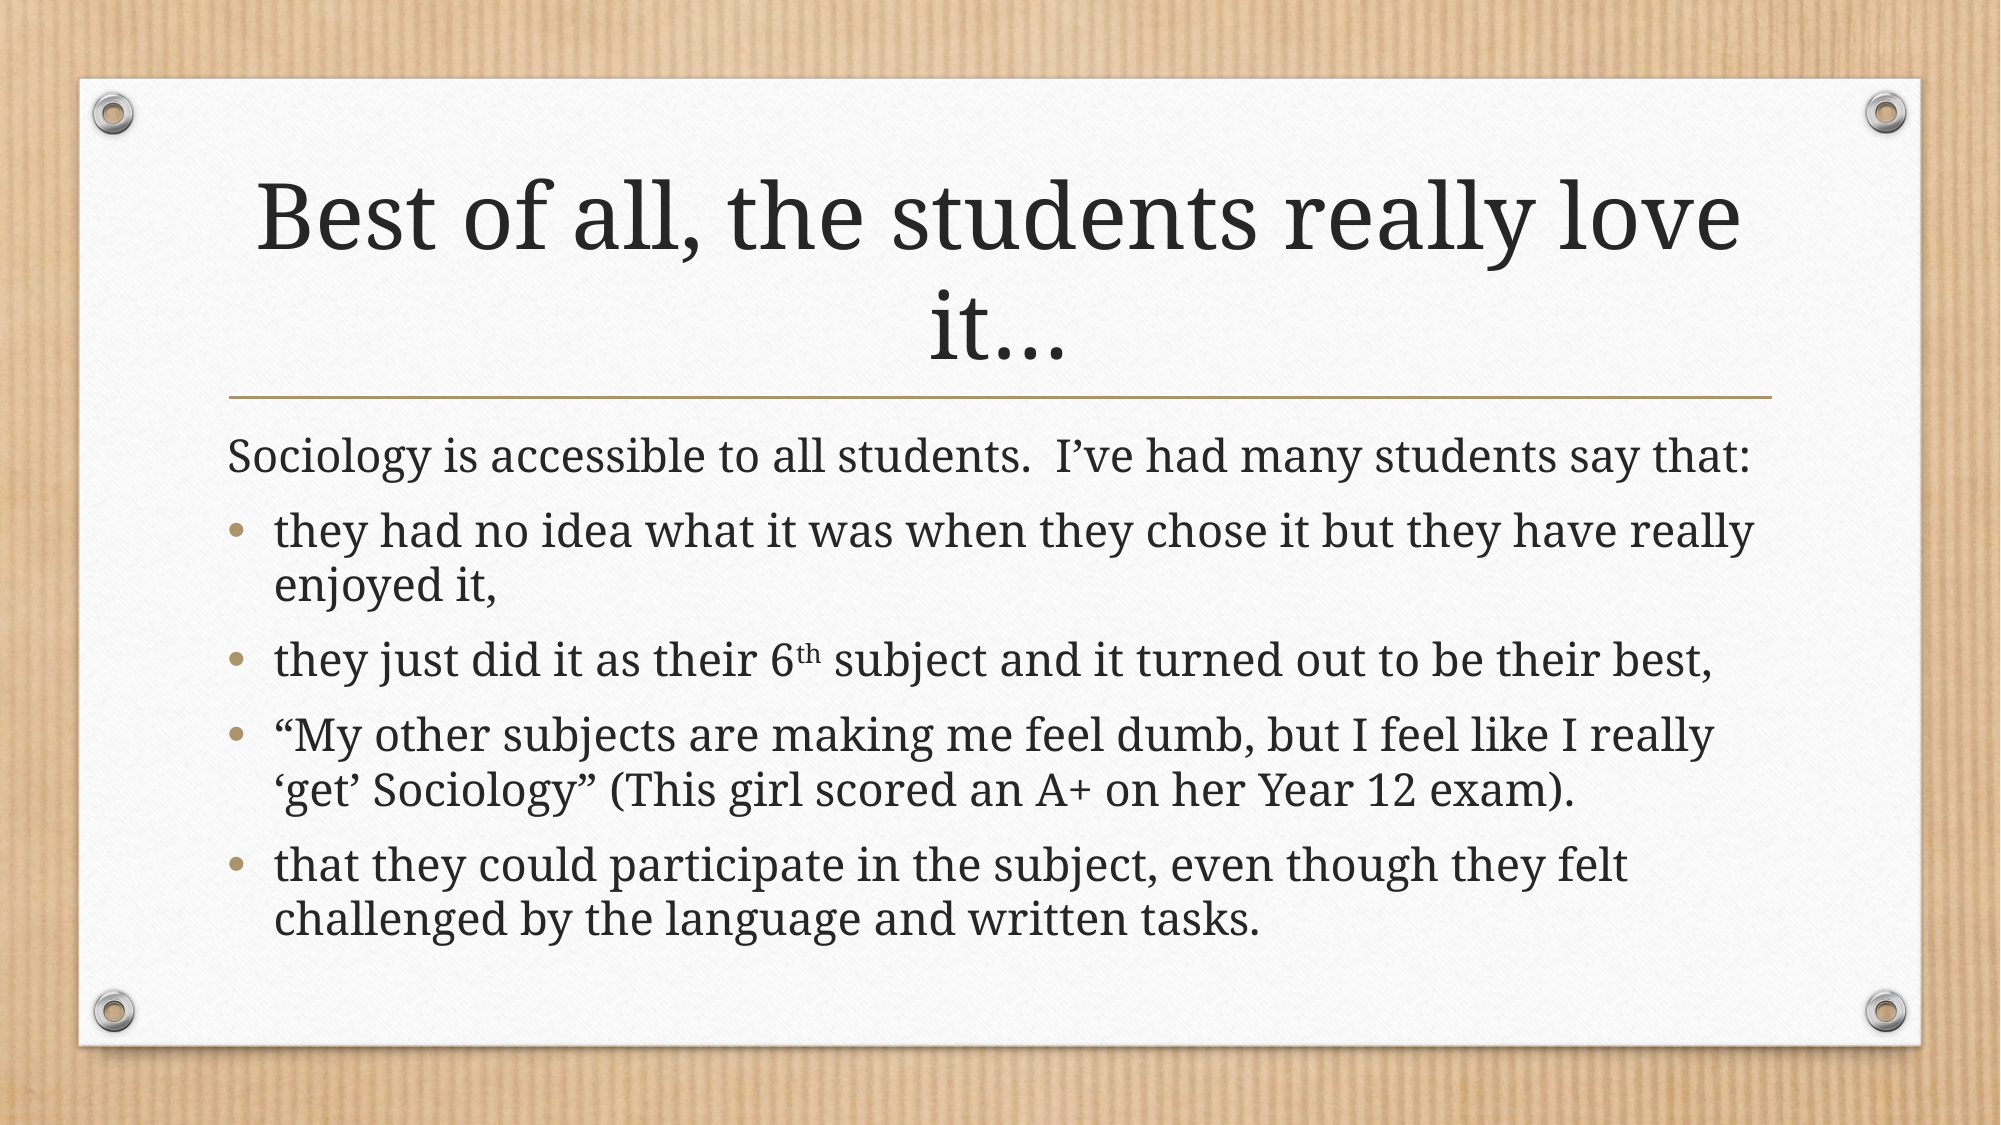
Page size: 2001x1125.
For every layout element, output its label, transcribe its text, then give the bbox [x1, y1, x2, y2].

list Sociology is accessible to all students. I’ve had many students say that: they had no idea what it was when they chose it but they have really enjoyed it, they just did it as their 6th subject and it turned out to be their best, “My other subjects are making me feel dumb, but I feel like I really ‘get’ Sociology” (This girl scored an A+ on her Year 12 exam). that they could participate in the subject, even though they felt challenged by the language and written tasks. [212, 419, 1788, 964]
picture [0, 0, 2001, 1125]
title Best of all, the students really love it… [212, 161, 1788, 375]
